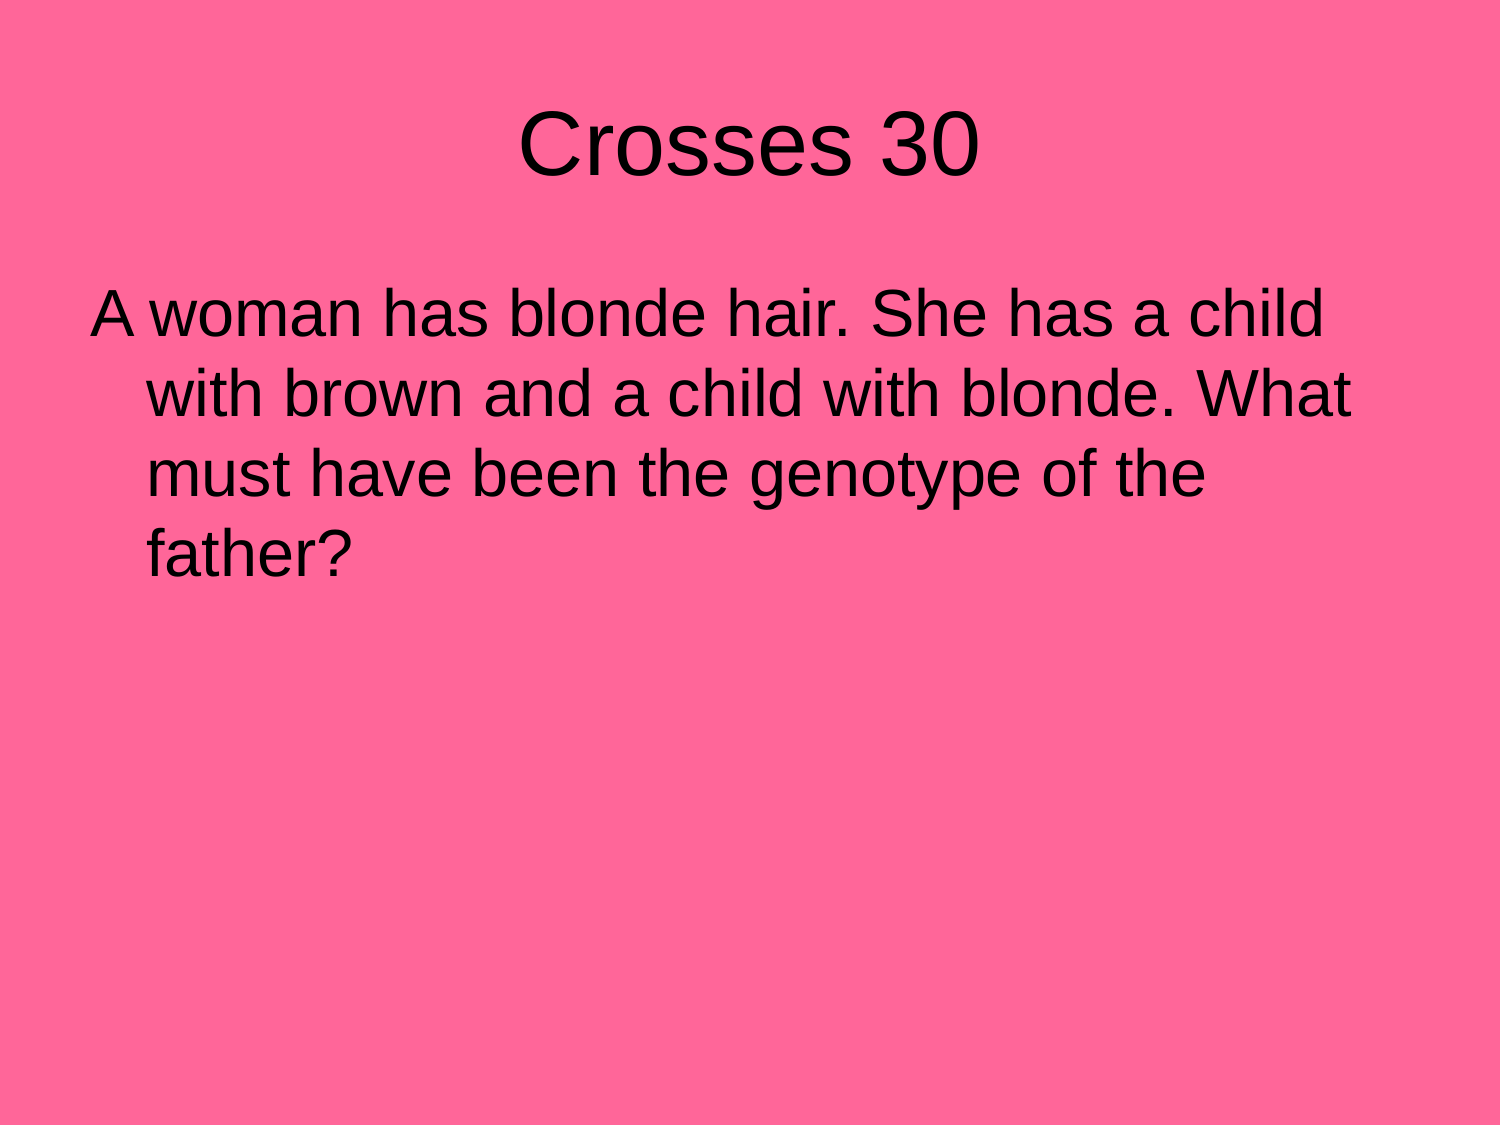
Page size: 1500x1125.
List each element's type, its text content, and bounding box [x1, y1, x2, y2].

title Crosses 30 [74, 44, 1426, 233]
list A woman has blonde hair. She has a child with brown and a child with blonde. What must have been the genotype of the father? [74, 262, 1426, 1006]
